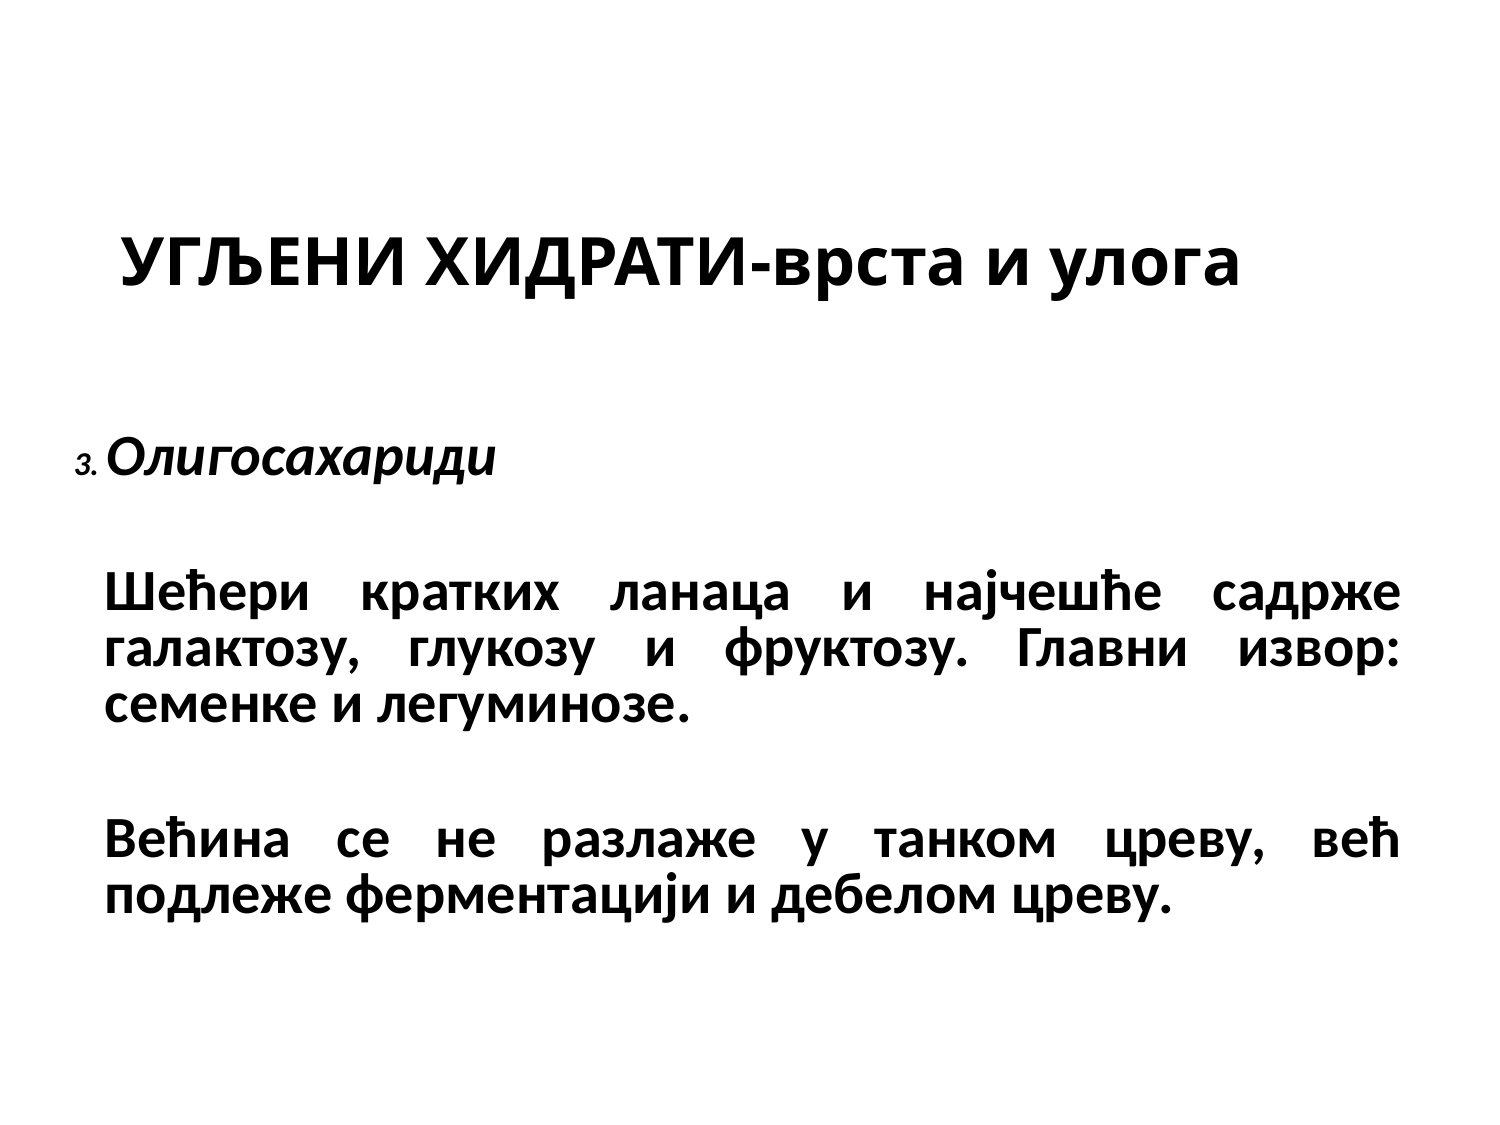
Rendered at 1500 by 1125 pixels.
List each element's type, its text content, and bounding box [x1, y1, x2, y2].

text_box УГЉЕНИ ХИДРАТИ-врста и улога [105, 210, 1417, 306]
subtitle 3. Олигосахариди Шећери кратких ланаца и најчешће садрже галактозу, глукозу и фруктозу. Главни извор: семенке и легуминозе. Већина се не разлаже у танком цреву, већ подлеже ферментацији и дебелом цреву. [58, 386, 1417, 1106]
